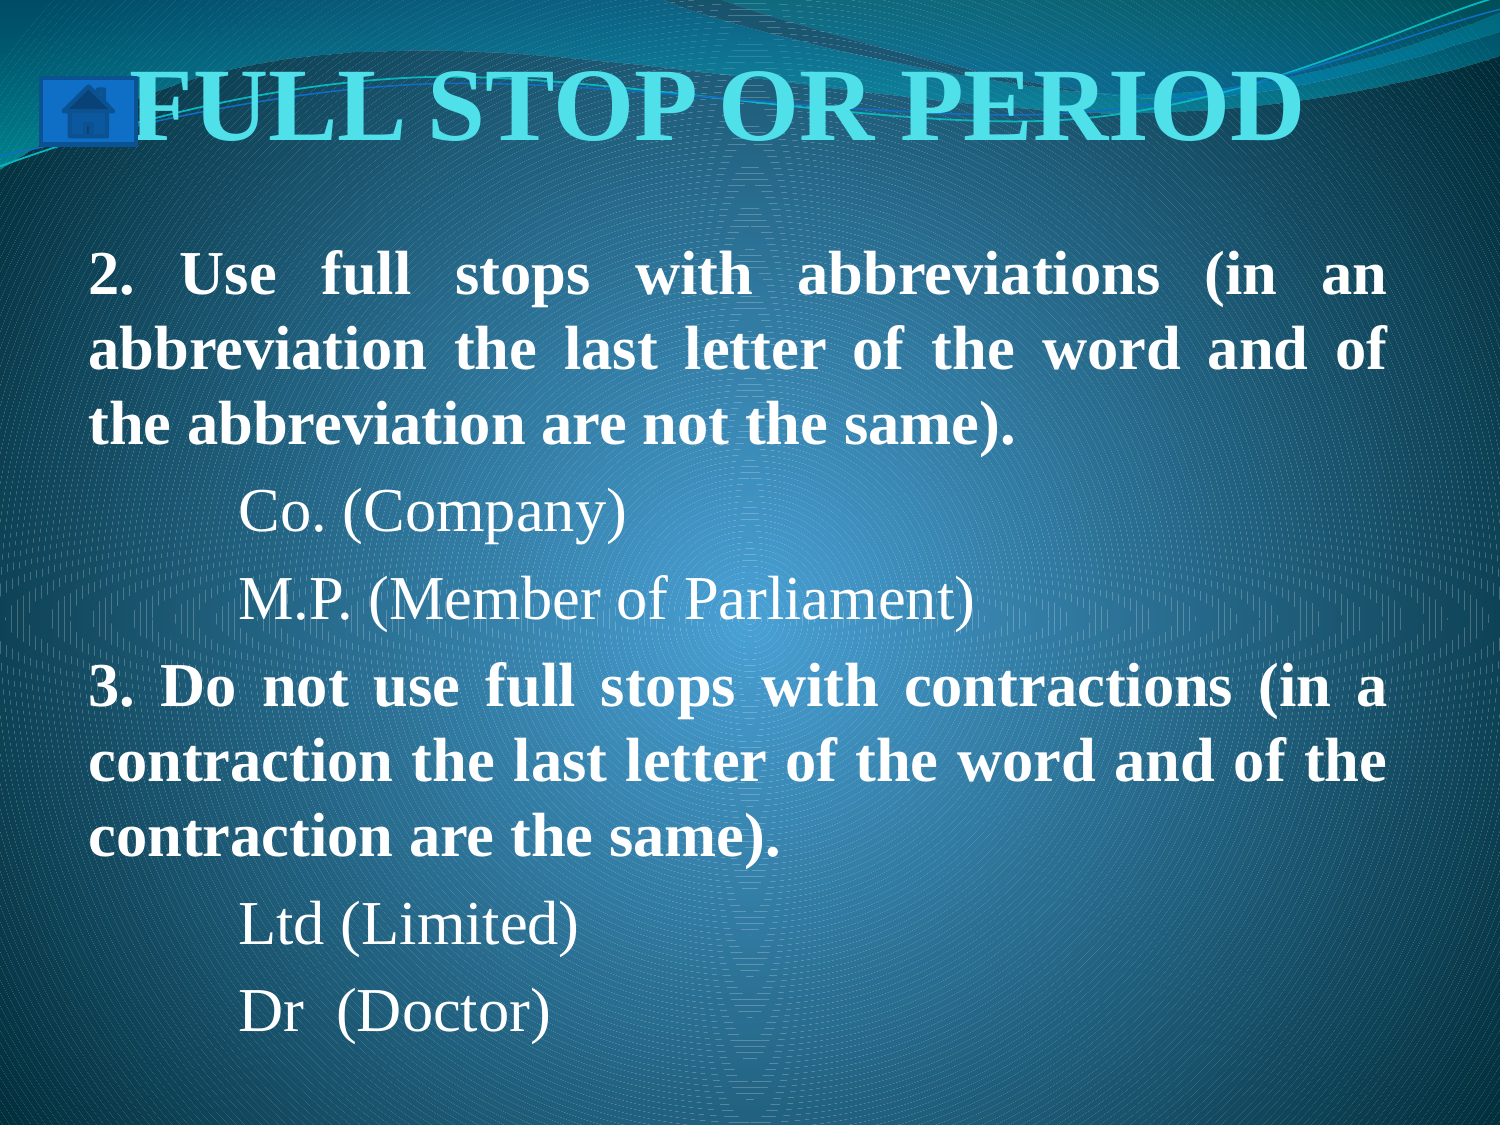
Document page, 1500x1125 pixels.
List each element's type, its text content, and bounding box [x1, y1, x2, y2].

text_box [39, 76, 138, 147]
title FULL STOP OR PERIOD [112, 0, 1388, 137]
subtitle 2. Use full stops with abbreviations (in an abbreviation the last letter of the word and of the abbreviation are not the same). Co. (Company) M.P. (Member of Parliament) 3. Do not use full stops with contractions (in a contraction the last letter of the word and of the contraction are the same). Ltd (Limited) Dr (Doctor) [88, 137, 1400, 1094]
